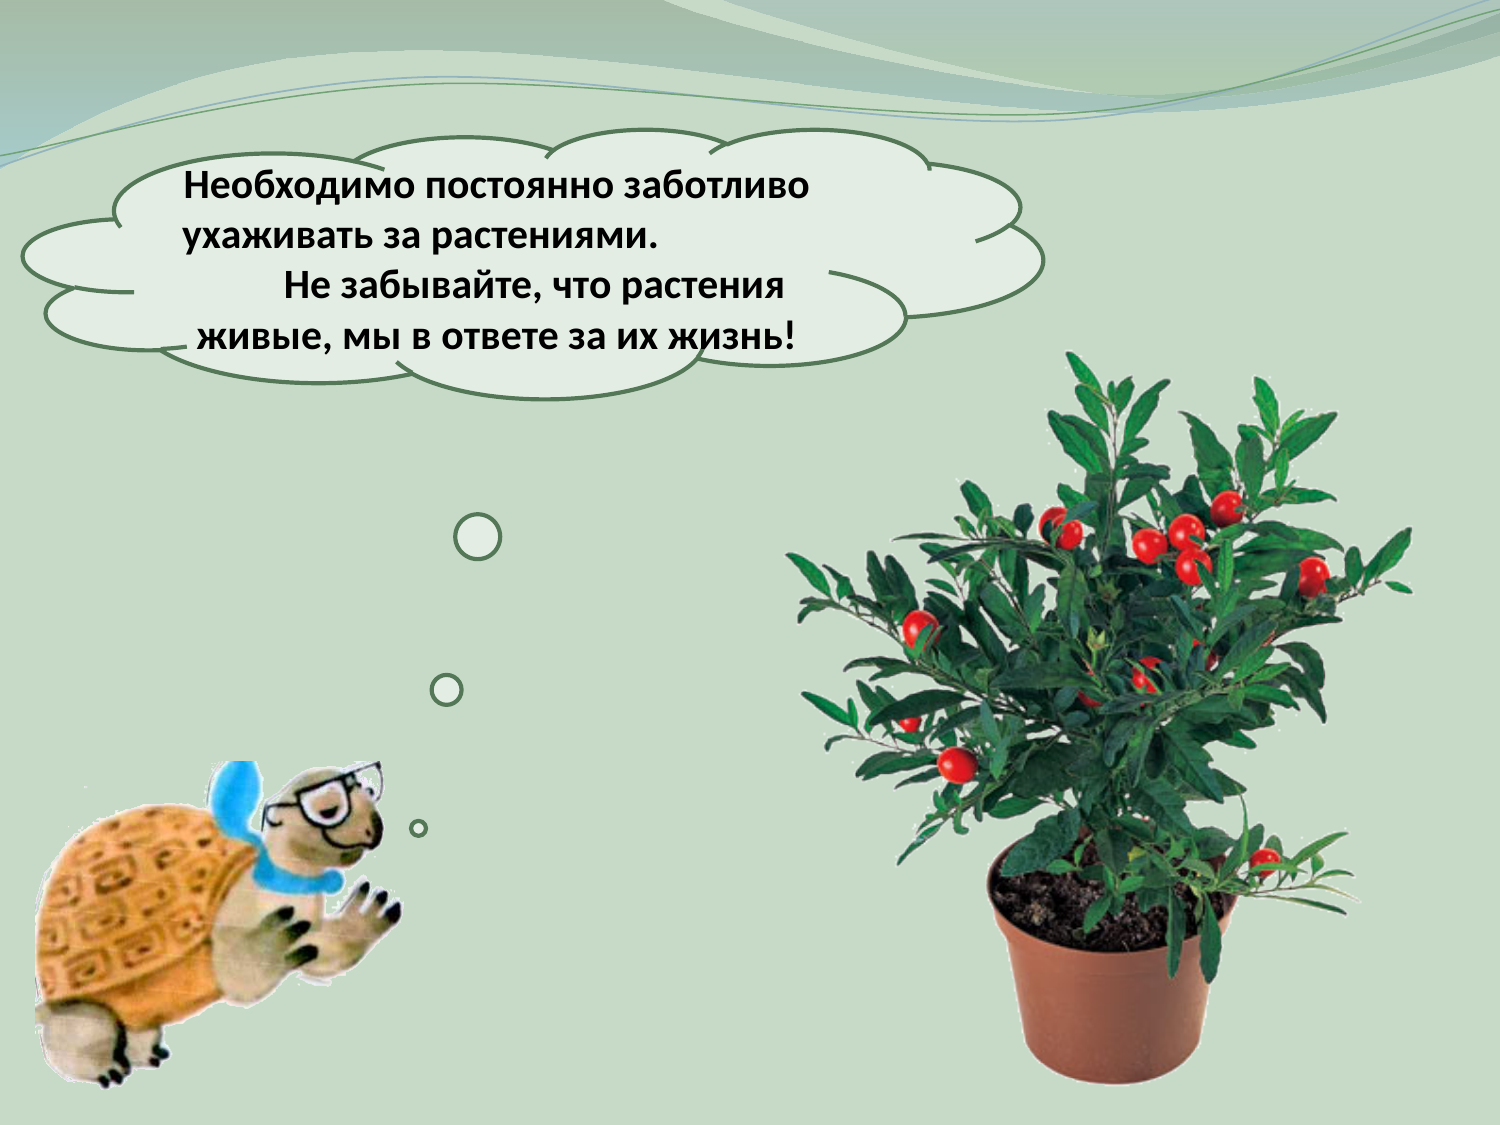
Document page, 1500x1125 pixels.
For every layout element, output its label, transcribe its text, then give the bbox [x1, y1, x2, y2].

picture [34, 761, 411, 1098]
text_box Необходимо постоянно заботливо ухаживать за растениями. Не забывайте, что растения живые, мы в ответе за их жизнь! [453, 512, 503, 562]
picture [773, 339, 1426, 1094]
text_box Необходимо постоянно заботливо ухаживать за растениями. Не забывайте, что растения живые, мы в ответе за их жизнь! [20, 127, 1046, 402]
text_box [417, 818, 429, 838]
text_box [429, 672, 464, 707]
